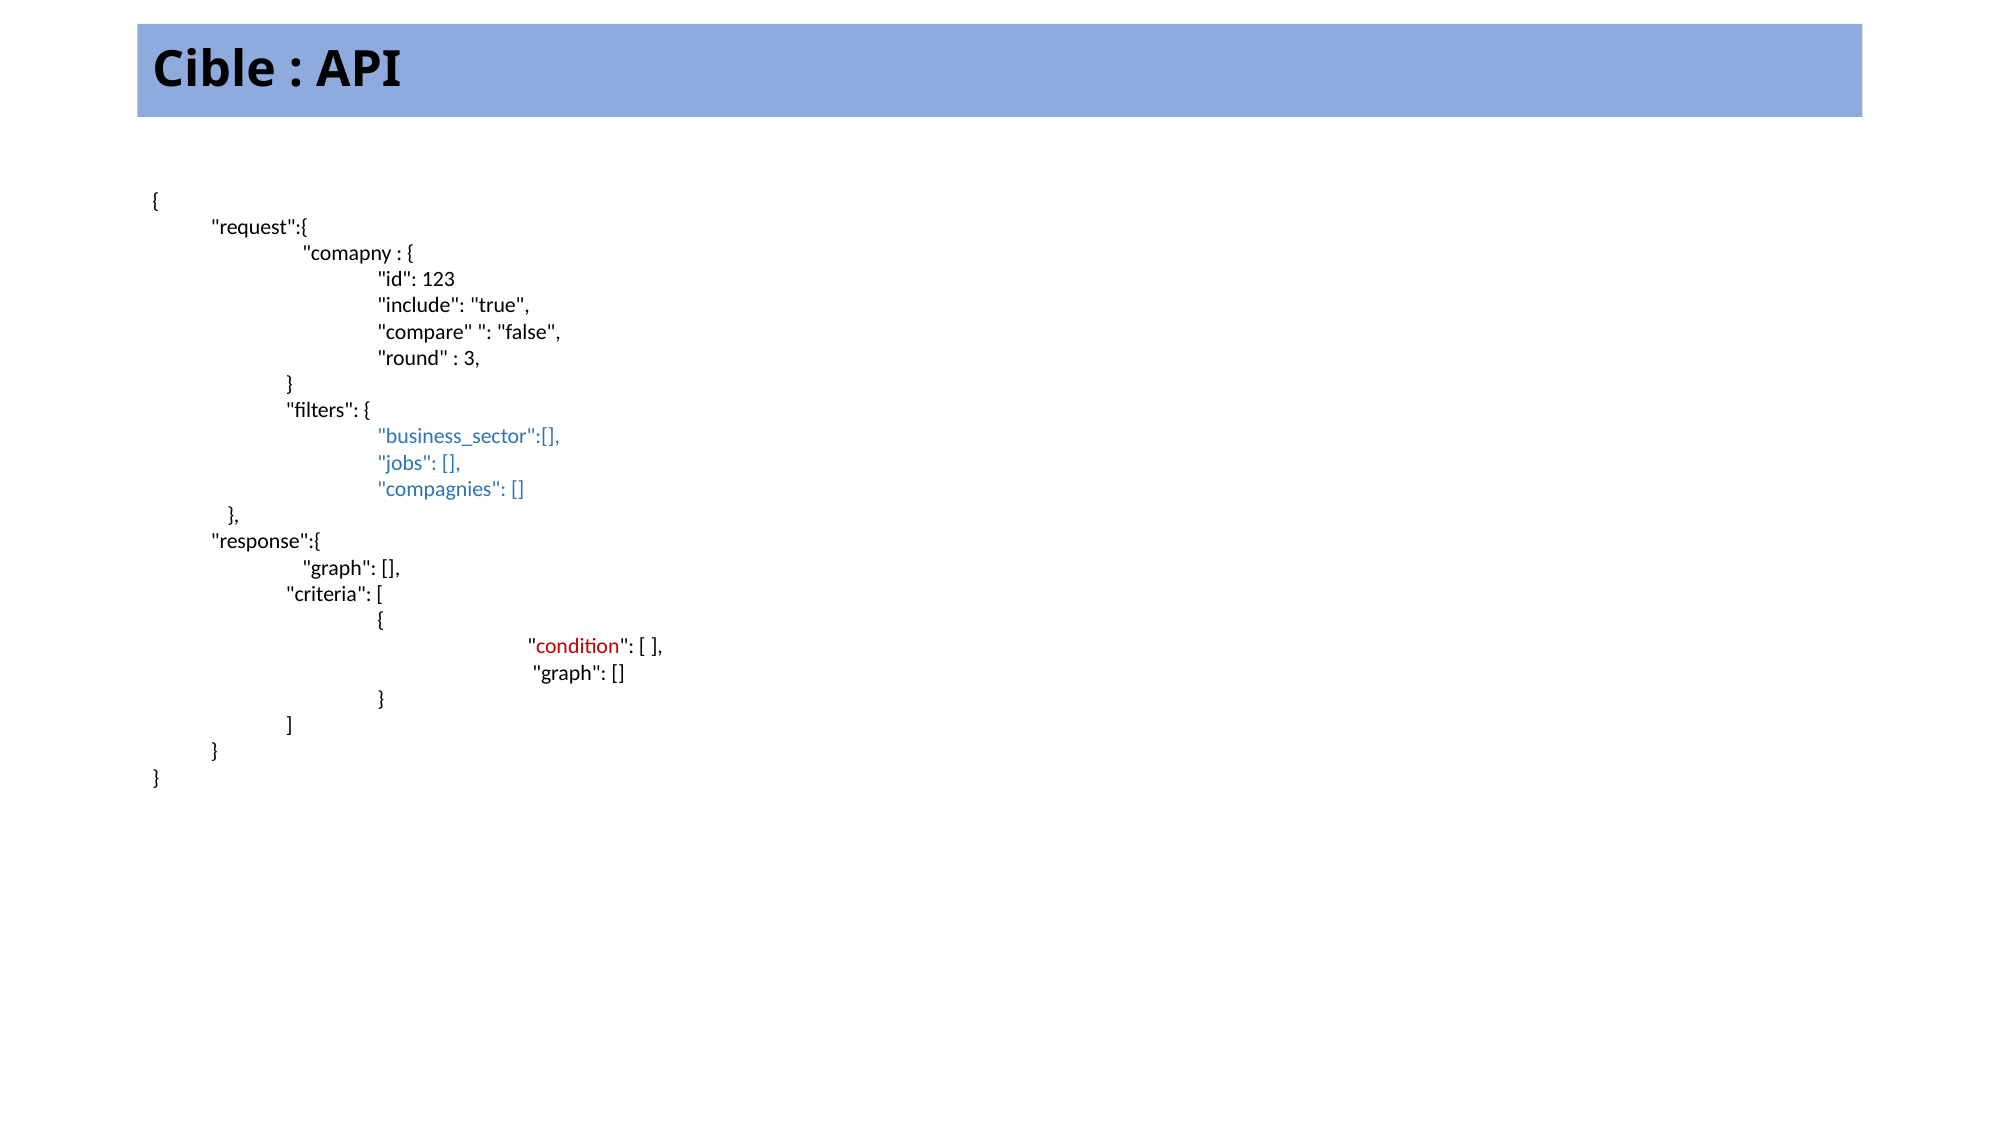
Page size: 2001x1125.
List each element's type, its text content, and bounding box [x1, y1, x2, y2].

title Cible : API [137, 23, 1863, 117]
text_box { "request":{ "comapny : { "id": 123 "include": "true", "compare" ": "false", "round" : 3, } "filters": { "business_sector":[], "jobs": [], "compagnies": [] }, "response":{ "graph": [], "criteria": [ { "condition": [ ], "graph": [] } ] } } [137, 178, 964, 797]
